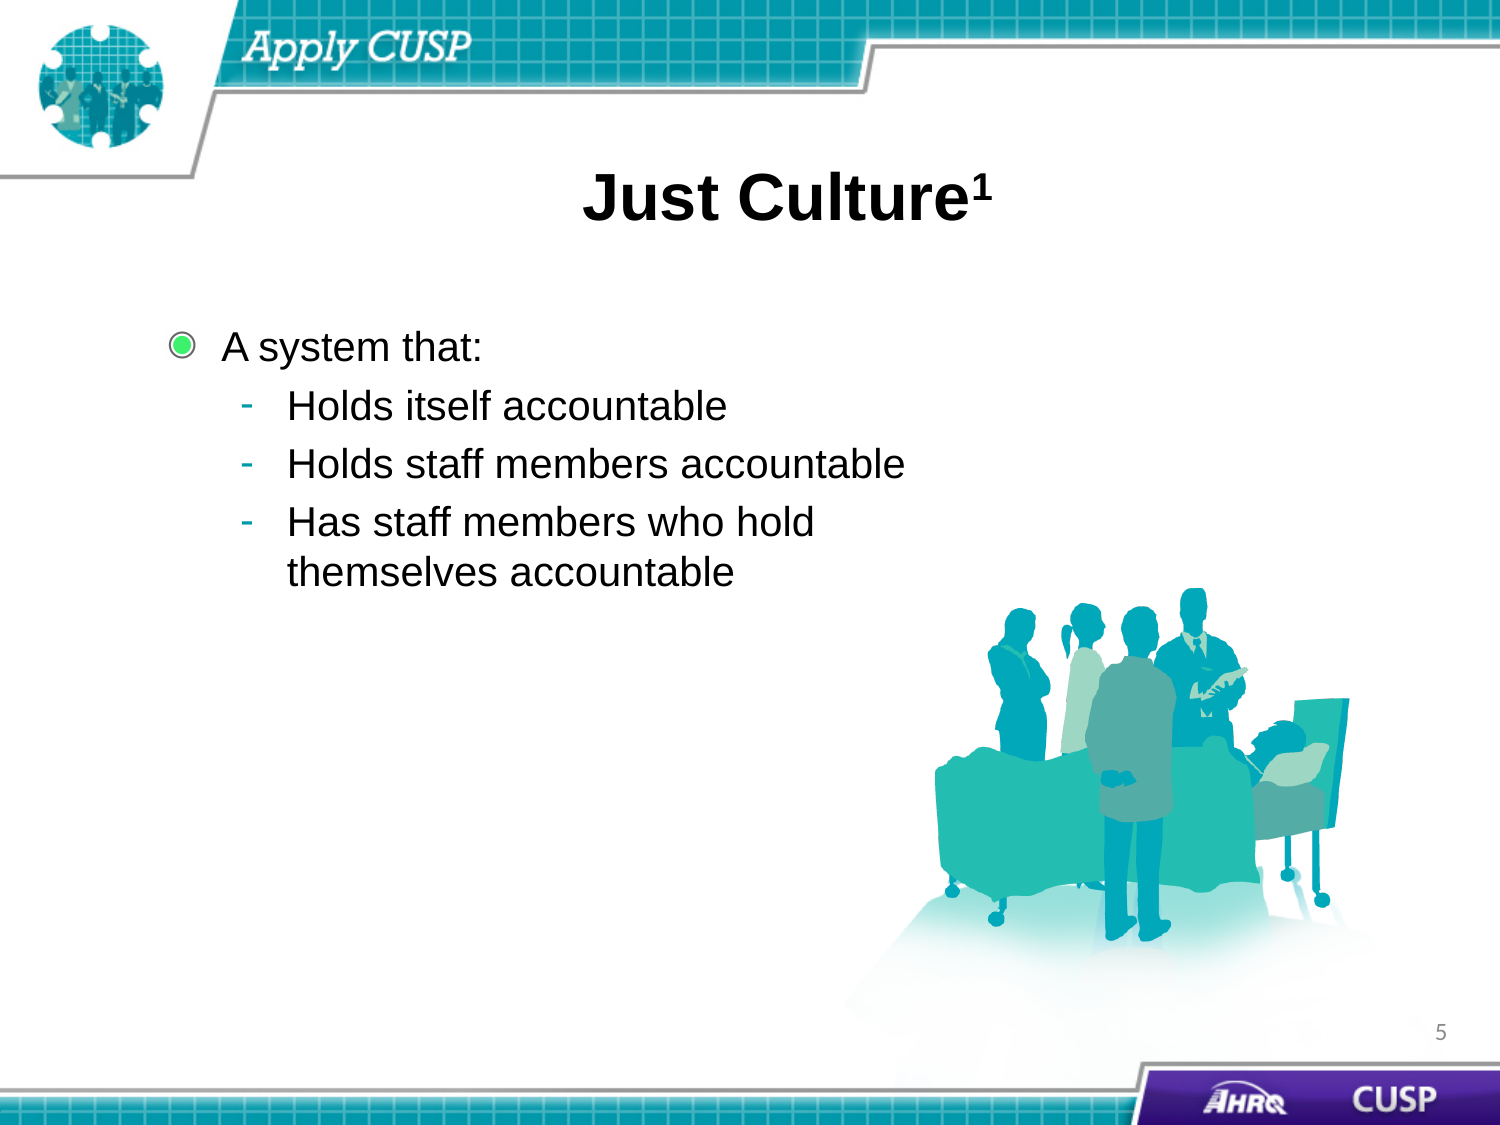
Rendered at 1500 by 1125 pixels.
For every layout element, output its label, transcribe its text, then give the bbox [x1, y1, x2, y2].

picture [0, 0, 1500, 1125]
list A system that: Holds itself accountable Holds staff members accountable Has staff members who hold themselves accountable [149, 312, 1001, 1001]
title Just Culture1 [112, 99, 1463, 288]
